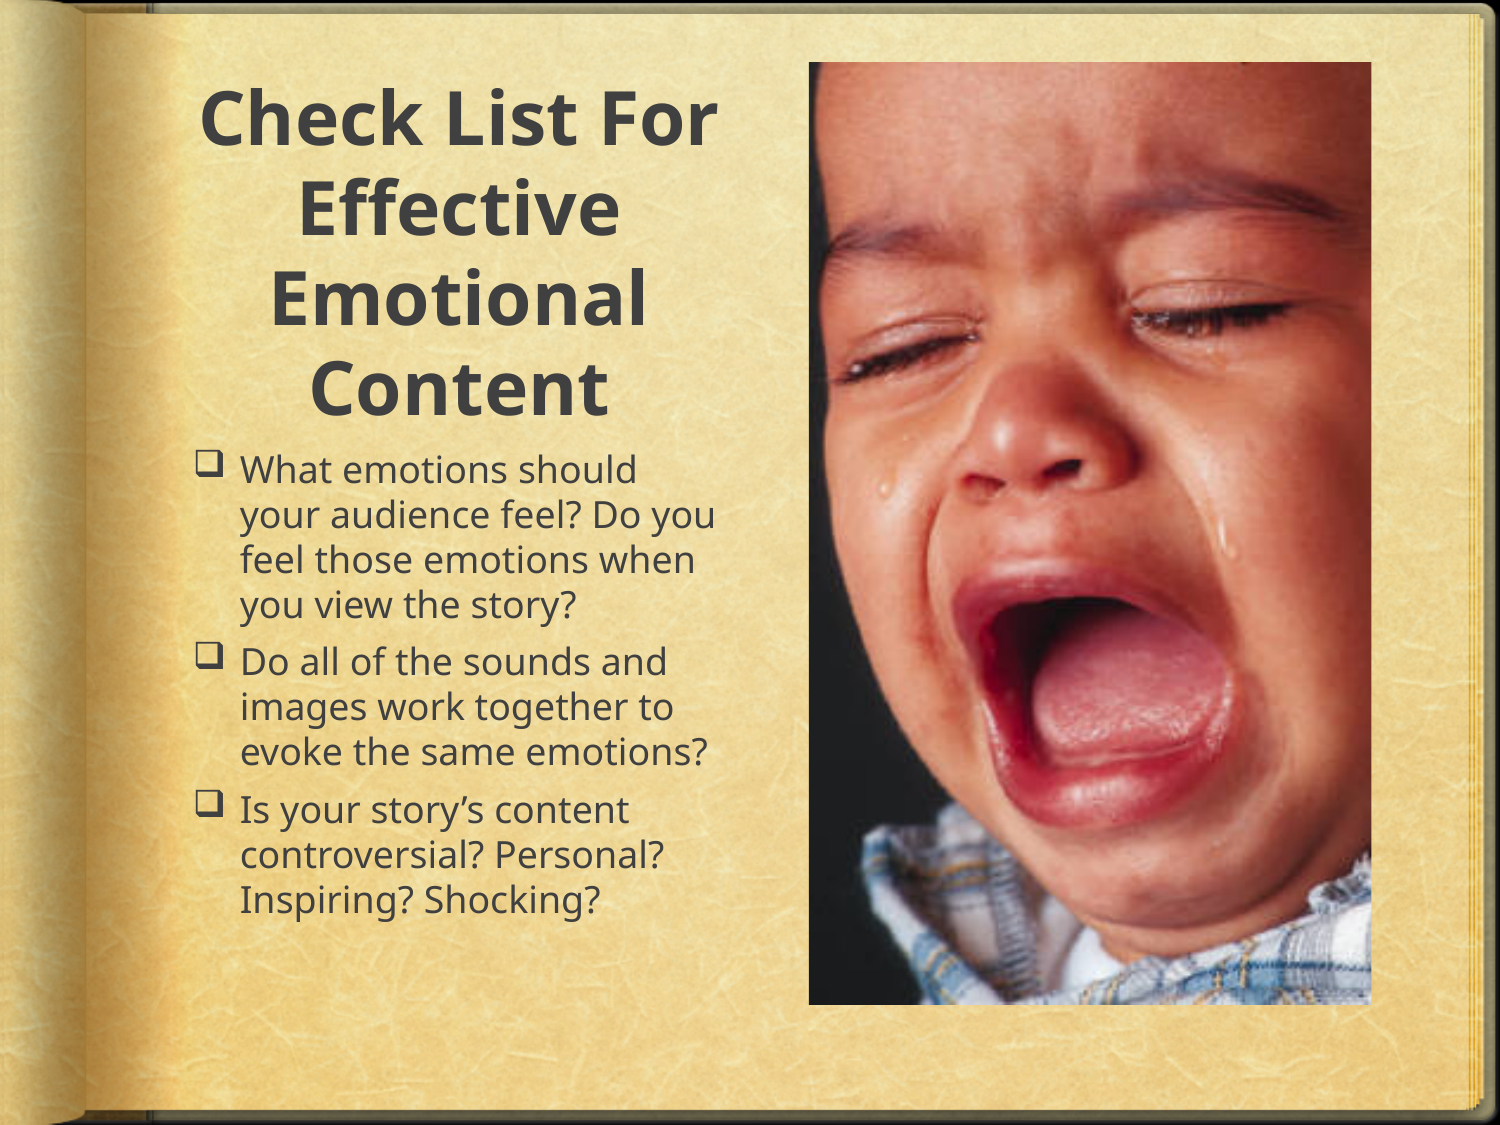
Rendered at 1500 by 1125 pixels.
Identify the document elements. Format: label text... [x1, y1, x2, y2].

picture [0, 0, 1500, 1125]
list What emotions should your audience feel? Do you feel those emotions when you view the story? Do all of the sounds and images work together to evoke the same emotions? Is your story’s content controversial? Personal? Inspiring? Shocking? [177, 438, 741, 938]
title Check List For Effective Emotional Content [177, 62, 741, 438]
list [808, 61, 1373, 1006]
